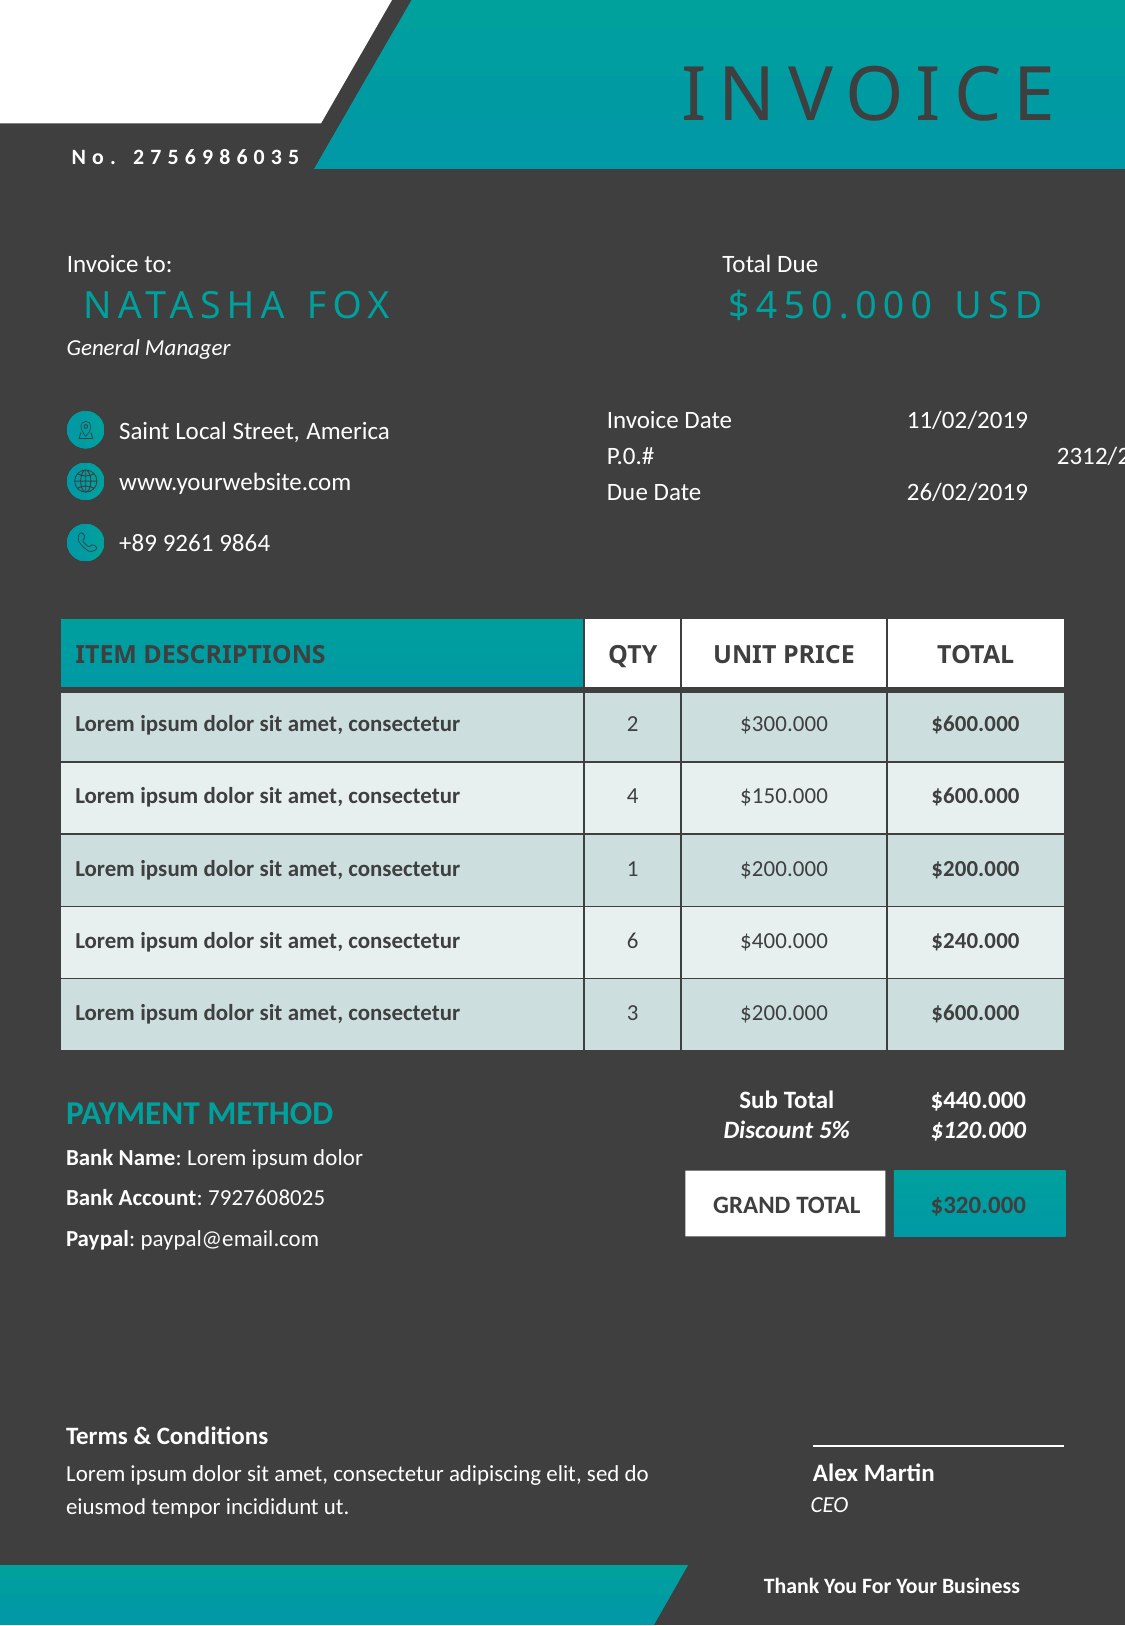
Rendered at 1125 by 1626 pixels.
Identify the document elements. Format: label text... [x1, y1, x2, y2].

text_box Terms & Conditions [51, 1412, 393, 1457]
text_box Alex Martin [798, 1448, 956, 1494]
table_cell Lorem ipsum dolor sit amet, consectetur [61, 979, 583, 1050]
text_box [684, 1226, 886, 1237]
table_cell $240.000 [888, 907, 1064, 978]
text_box Bank Name: Lorem ipsum dolor [51, 1134, 426, 1175]
text_box [315, 0, 1125, 171]
table_cell $150.000 [682, 763, 886, 833]
table_cell $600.000 [888, 693, 1064, 761]
text_box [893, 1170, 1067, 1237]
table_cell Lorem ipsum dolor sit amet, consectetur [61, 835, 583, 906]
table_cell 1 [585, 835, 680, 906]
text_box General Manager [51, 325, 246, 368]
text_box $320.000 [892, 1180, 1065, 1226]
text_box [0, 0, 394, 125]
table_cell Lorem ipsum dolor sit amet, consectetur [61, 693, 583, 761]
table_cell Lorem ipsum dolor sit amet, consectetur [61, 907, 583, 978]
table_cell $200.000 [888, 835, 1064, 906]
table_header TOTAL [888, 619, 1064, 687]
text_box [0, 1563, 691, 1625]
text_box NATASHA FOX [68, 274, 405, 334]
table_cell $200.000 [682, 979, 886, 1050]
table_cell $300.000 [682, 693, 886, 761]
text_box $440.000 $120.000 [892, 1076, 1065, 1152]
table_header ITEM DESCRIPTIONS [61, 619, 583, 687]
text_box CEO [795, 1482, 864, 1525]
text_box No. 2756986035 [56, 135, 315, 177]
table_cell 4 [585, 763, 680, 833]
table_cell $400.000 [682, 907, 886, 978]
text_box Invoice Date 11/02/2019 P.0.# 2312/2019 Due Date 26/02/2019 [592, 390, 1125, 513]
table_cell 3 [585, 979, 680, 1050]
table_cell $200.000 [682, 835, 886, 906]
table_cell Lorem ipsum dolor sit amet, consectetur [61, 763, 583, 833]
table_cell 2 [585, 693, 680, 761]
text_box PAYMENT METHOD [51, 1084, 393, 1134]
table_cell $600.000 [888, 763, 1064, 833]
text_box [684, 1170, 886, 1180]
table_header UNIT PRICE [682, 619, 886, 687]
text_box Bank Account: 7927608025 [51, 1175, 426, 1216]
text_box Invoice to: [52, 240, 188, 286]
text_box INVOICE [666, 37, 1071, 143]
text_box Thank You For Your Business [749, 1564, 1036, 1606]
text_box Lorem ipsum dolor sit amet, consectetur adipiscing elit, sed do eiusmod tempor incididunt ut. [51, 1445, 713, 1527]
table_header QTY [585, 619, 680, 687]
table_cell $600.000 [888, 979, 1064, 1050]
text_box Total Due [707, 240, 834, 286]
text_box $450.000 USD [713, 274, 1058, 334]
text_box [66, 406, 468, 565]
text_box Paypal: paypal@email.com [51, 1216, 426, 1259]
text_box GRAND TOTAL [681, 1180, 892, 1226]
text_box Sub Total Discount 5% [700, 1076, 873, 1152]
table_cell 6 [585, 907, 680, 978]
